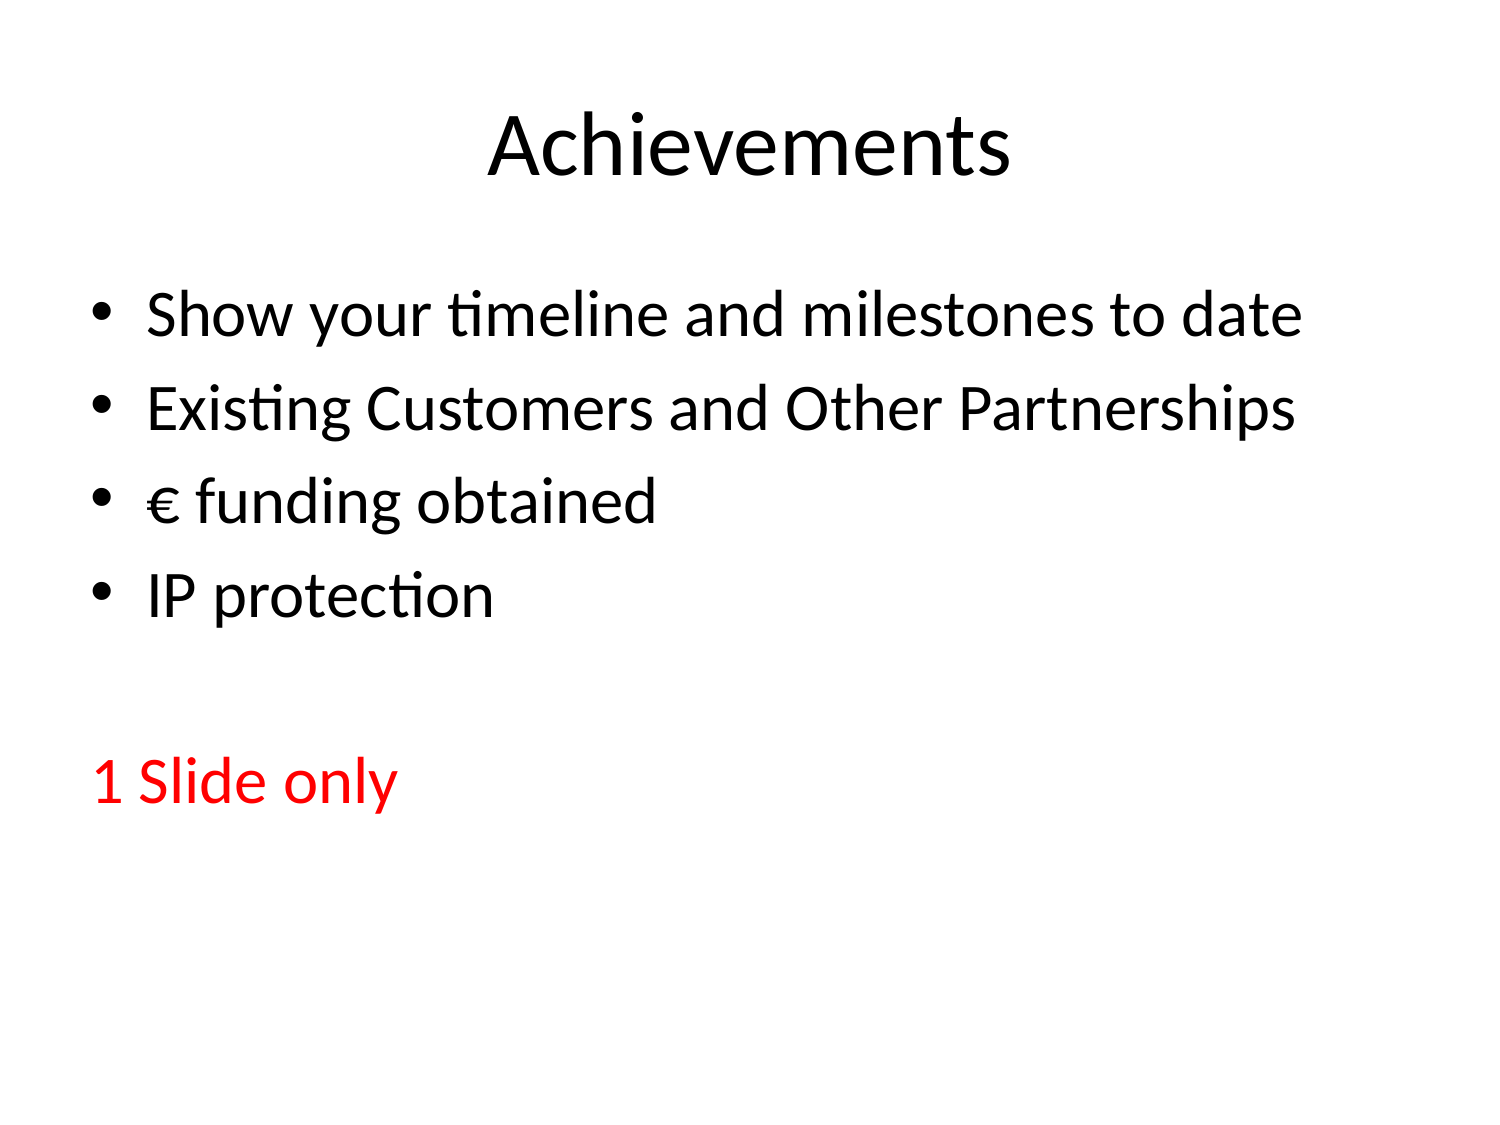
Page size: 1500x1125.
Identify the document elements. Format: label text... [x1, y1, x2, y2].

list Show your timeline and milestones to date Existing Customers and Other Partnerships € funding obtained IP protection 1 Slide only [75, 262, 1425, 1005]
title Achievements [75, 45, 1425, 233]
